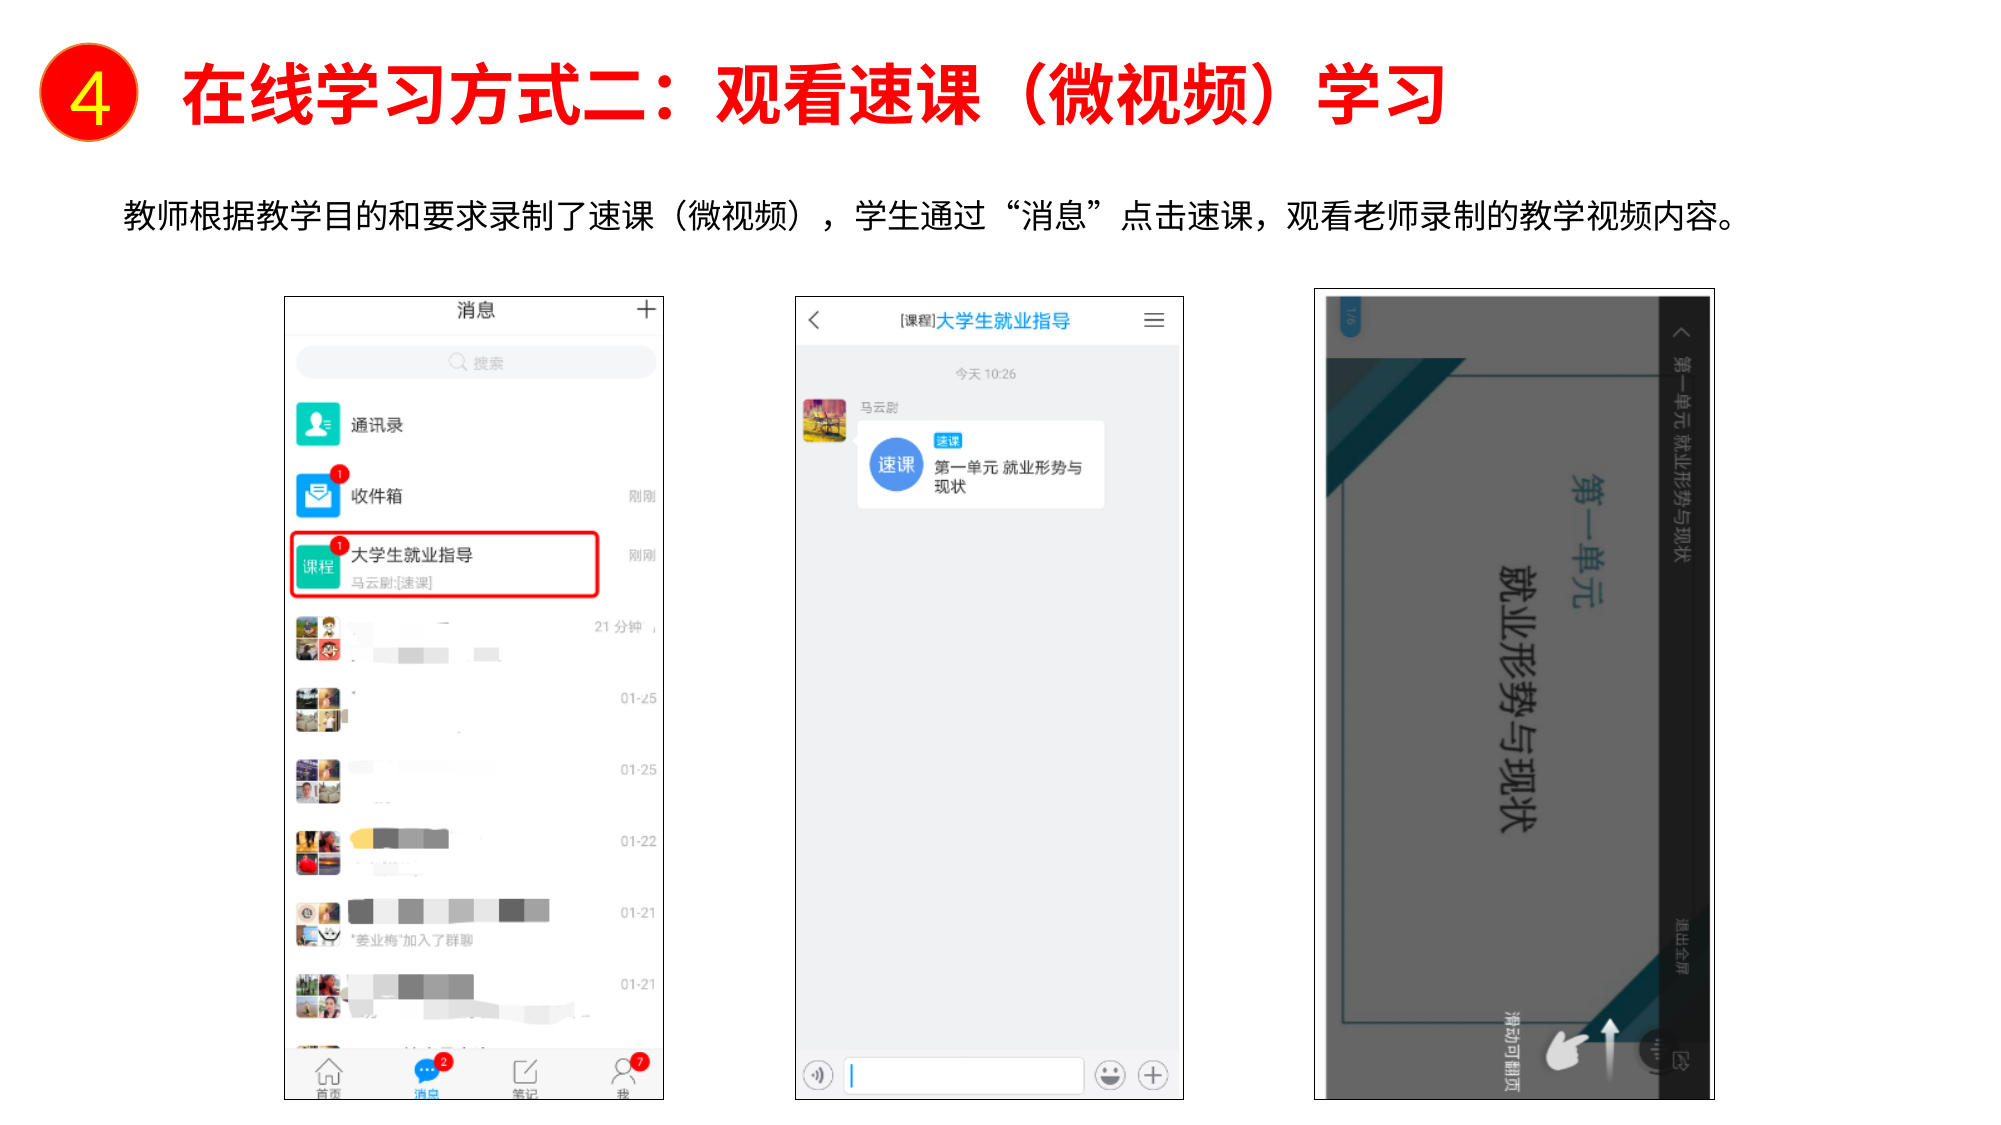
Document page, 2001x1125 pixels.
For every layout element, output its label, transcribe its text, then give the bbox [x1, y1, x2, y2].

picture [1314, 288, 1715, 1100]
text_box 4 [39, 42, 139, 142]
title 教师根据教学目的和要求录制了速课（微视频），学生通过“消息”点击速课，观看老师录制的教学视频内容。 [40, 140, 1840, 269]
picture [795, 296, 1184, 1100]
text_box 在线学习方式二：观看速课（微视频）学习 [166, 45, 1465, 140]
picture [284, 296, 664, 1100]
